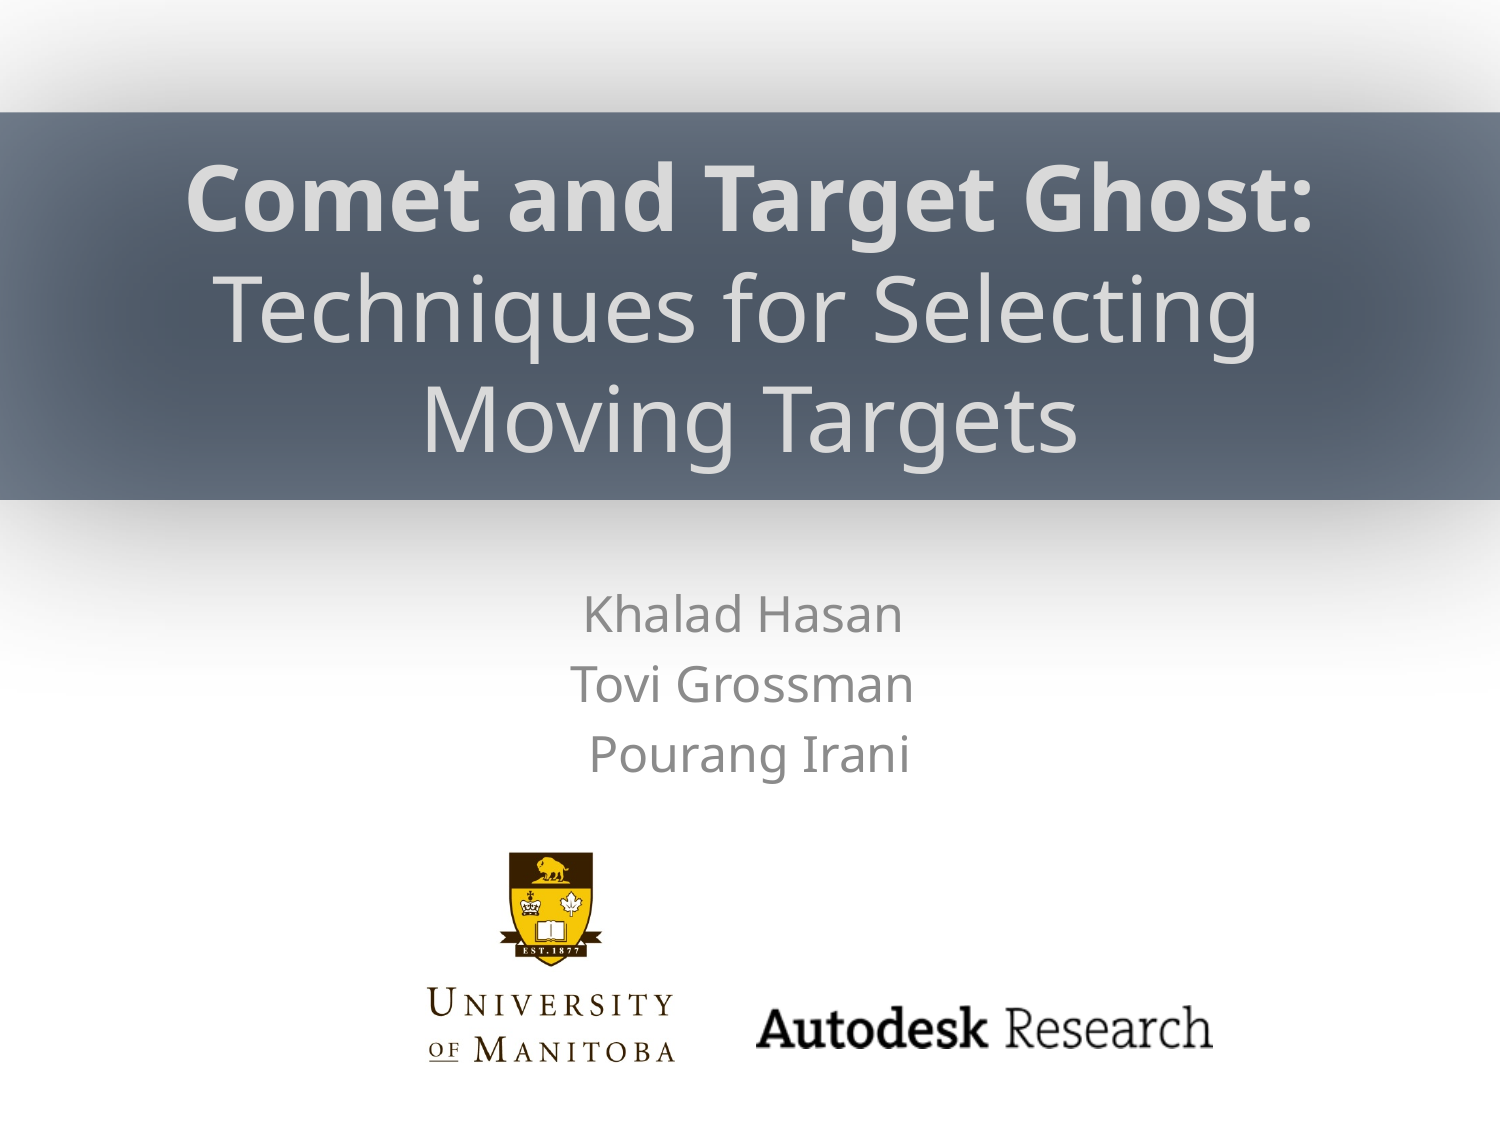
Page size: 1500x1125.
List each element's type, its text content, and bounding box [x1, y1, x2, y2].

subtitle Khalad Hasan Tovi Grossman Pourang Irani [225, 575, 1275, 863]
title Comet and Target Ghost: Techniques for Selecting Moving Targets [112, 116, 1388, 495]
picture [424, 851, 676, 1063]
text_box [0, 110, 1500, 502]
picture [755, 1005, 1213, 1049]
